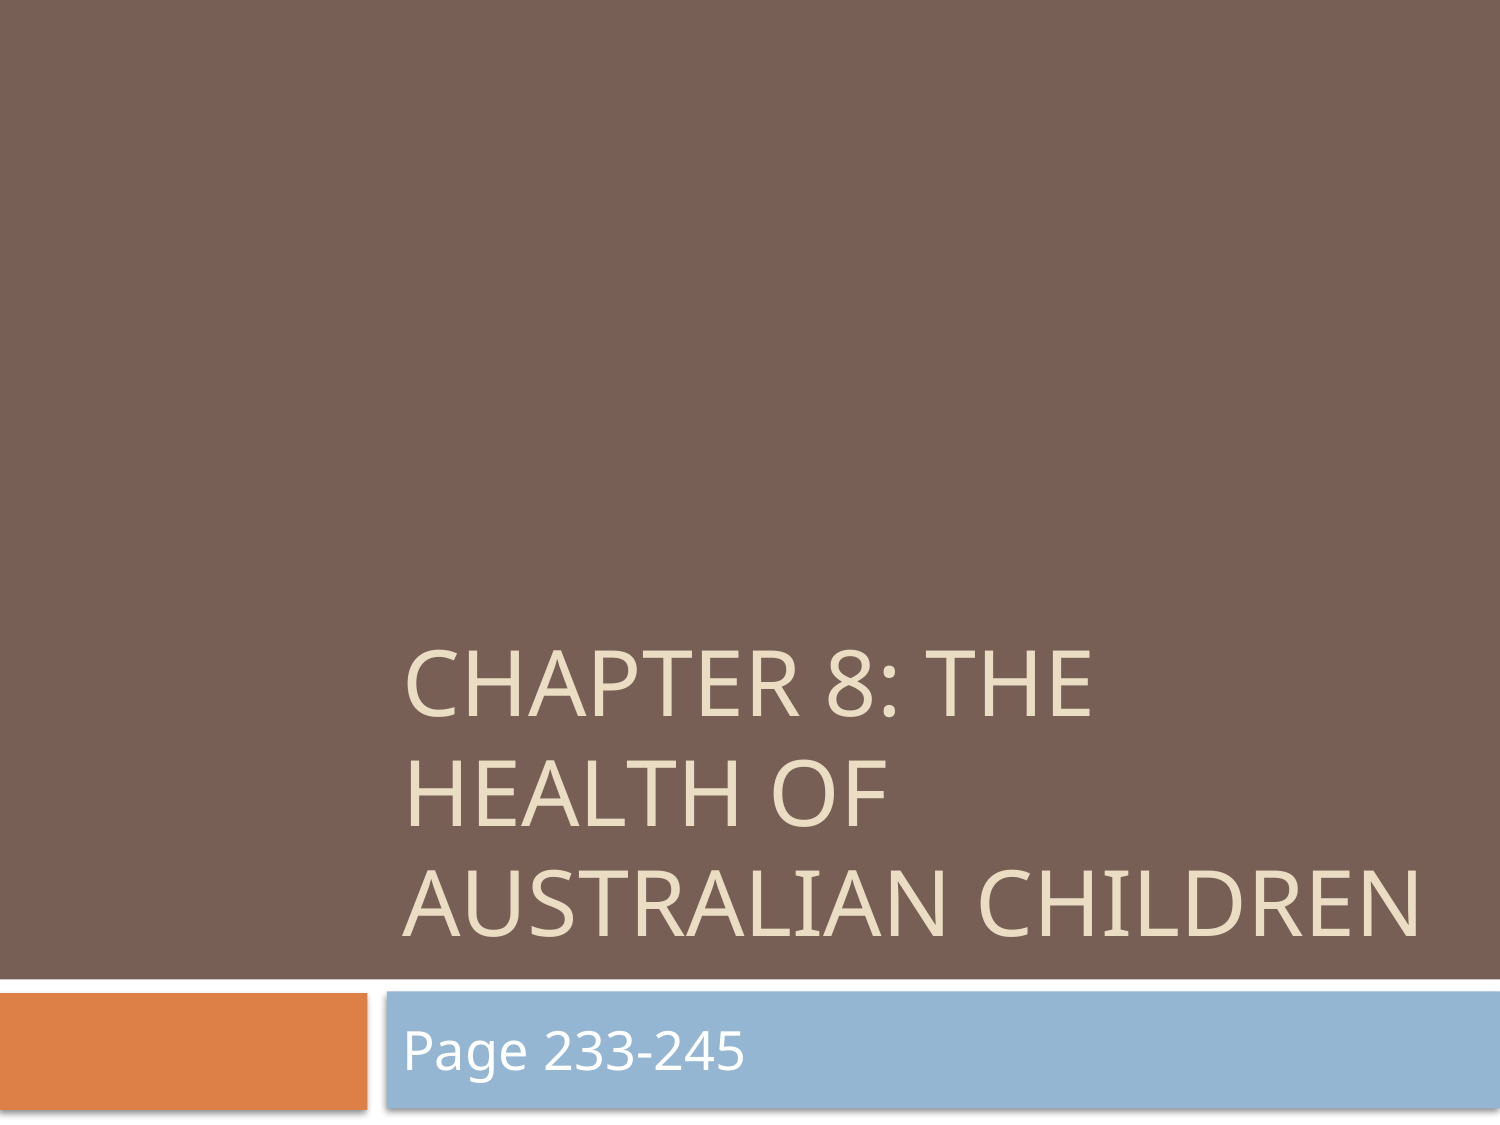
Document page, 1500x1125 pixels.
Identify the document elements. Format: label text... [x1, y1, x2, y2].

title Chapter 8: The health of australian children [387, 662, 1450, 963]
subtitle Page 233-245 [387, 992, 1488, 1105]
